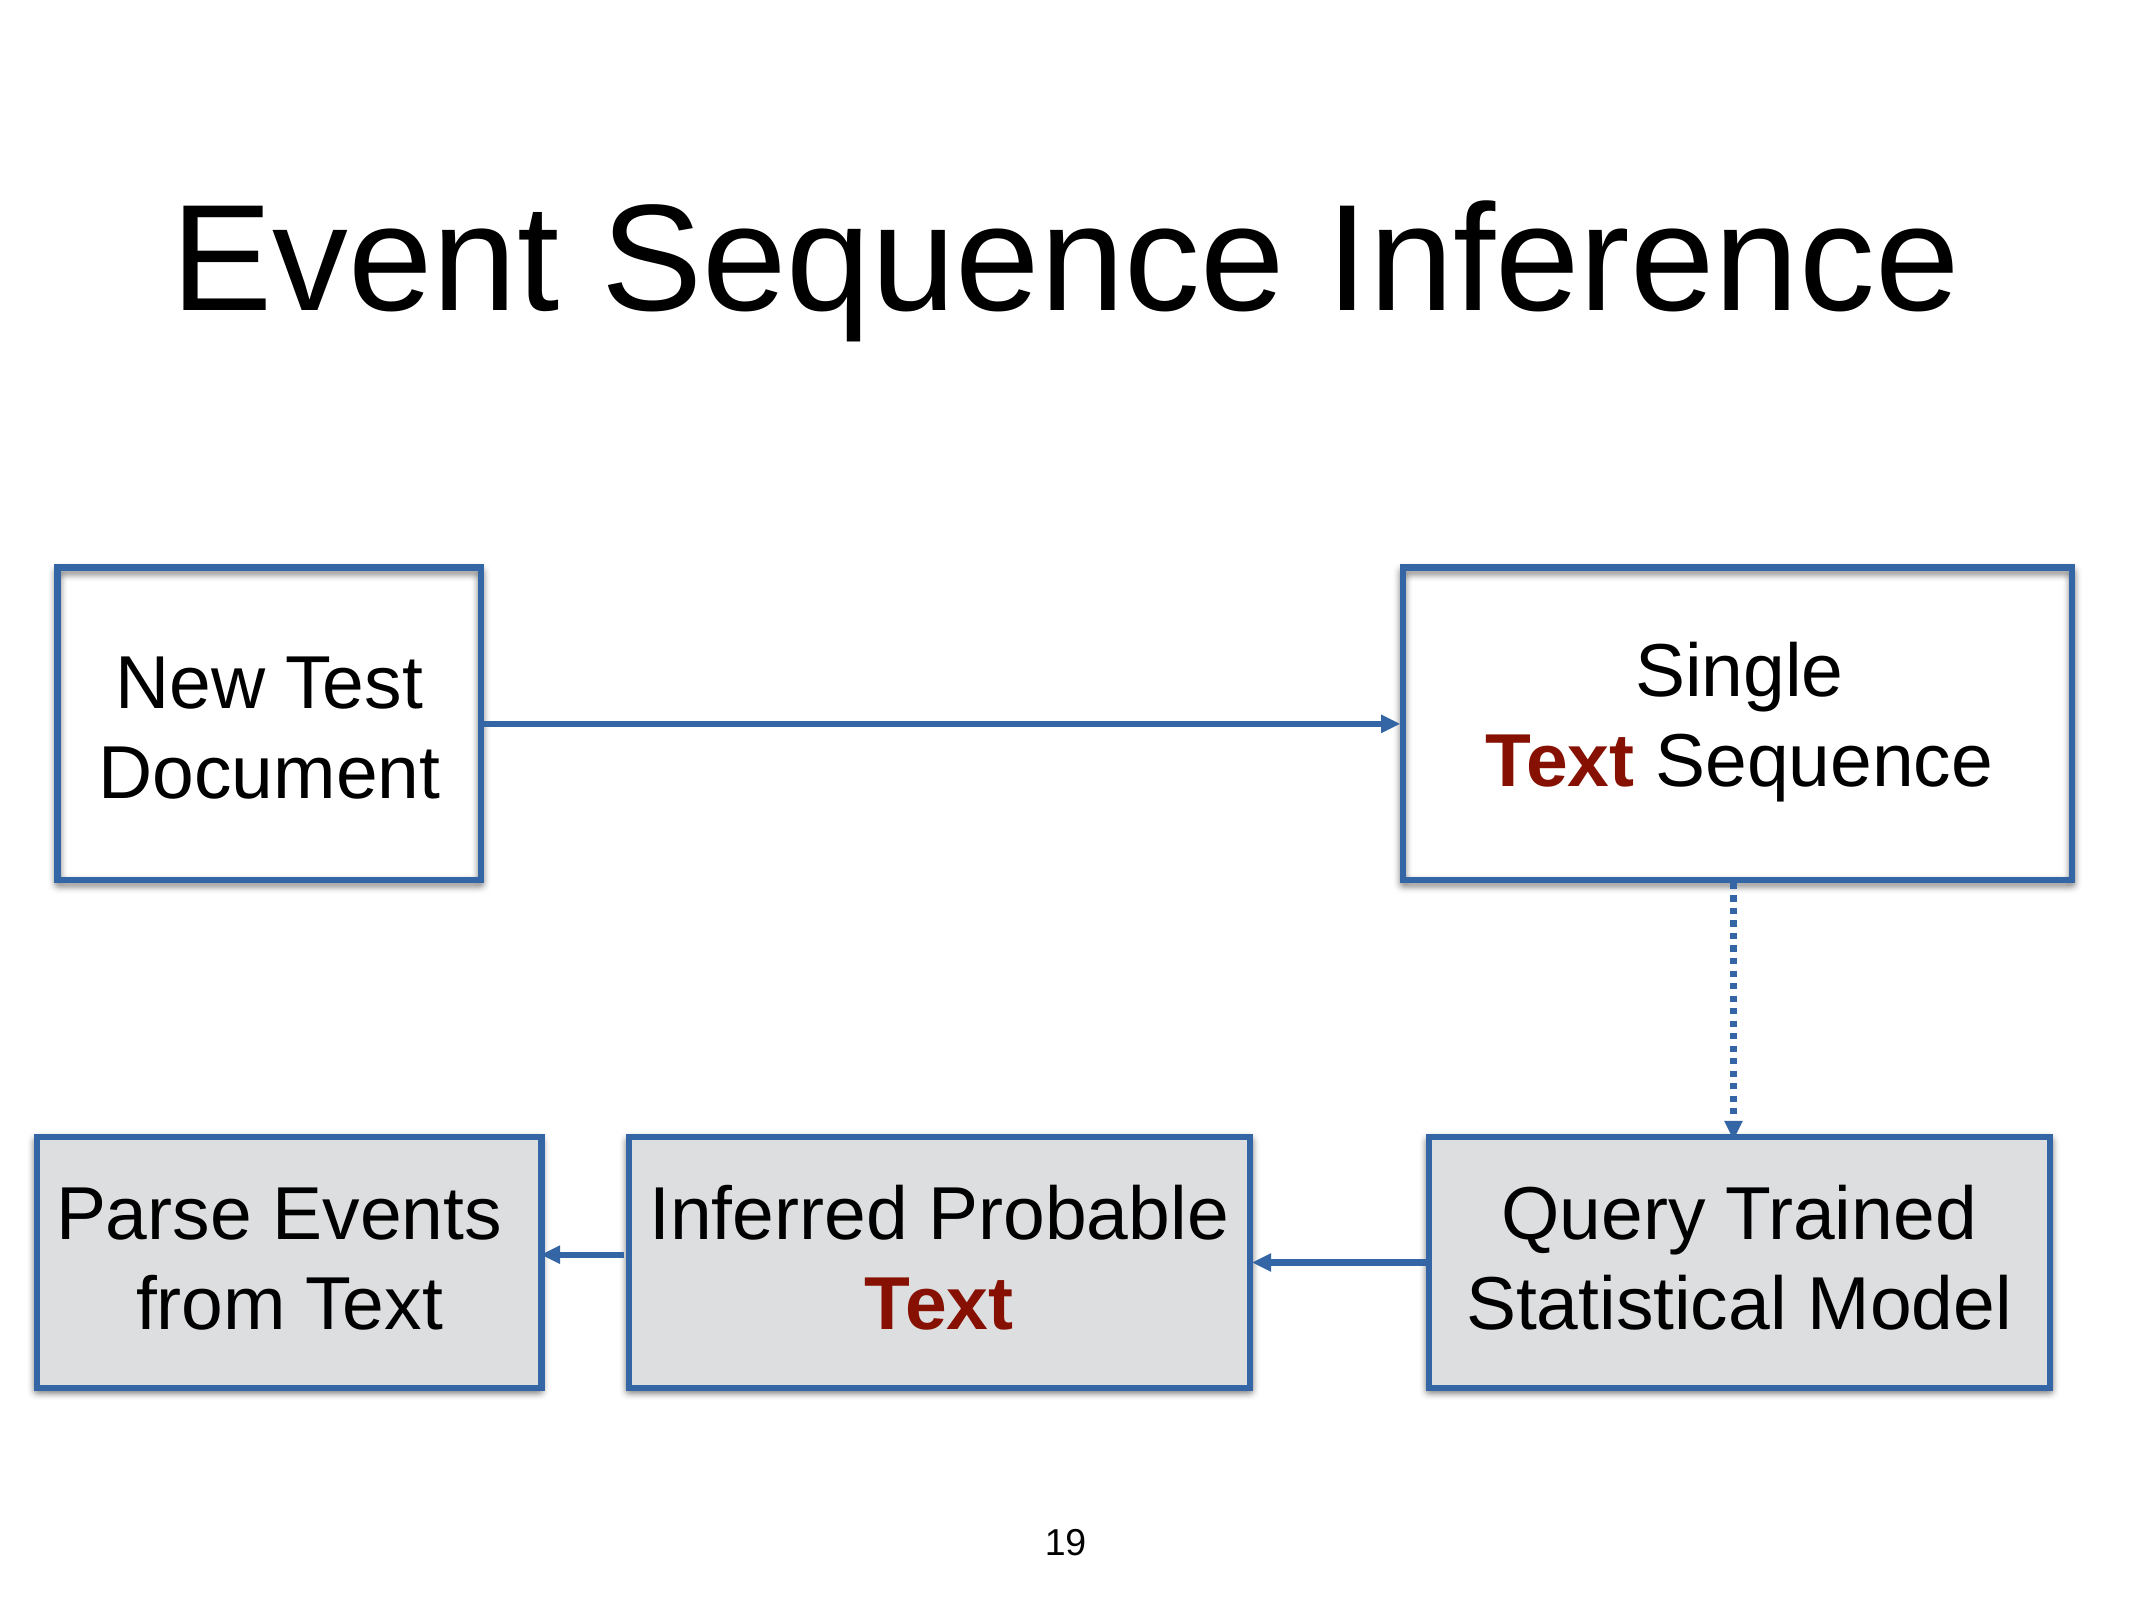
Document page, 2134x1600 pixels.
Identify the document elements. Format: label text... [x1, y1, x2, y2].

text_box [1402, 567, 2073, 881]
text_box [1252, 1256, 1427, 1269]
text_box Parse Events from Text [47, 1156, 532, 1354]
text_box [541, 1248, 625, 1261]
title Event Sequence Inference [155, 72, 1978, 428]
text_box [484, 717, 1400, 731]
text_box Query Trained Statistical Model [1457, 1156, 2021, 1354]
text_box Inferred Probable Text [641, 1156, 1238, 1354]
slide_number 19 [1041, 1517, 1090, 1564]
text_box [1428, 1137, 2050, 1388]
text_box Single Text Sequence [1416, 595, 2063, 828]
text_box [57, 567, 482, 881]
text_box New Test Document [90, 625, 449, 823]
text_box [1727, 1127, 1740, 1140]
text_box [37, 1137, 542, 1388]
text_box [628, 1137, 1250, 1388]
